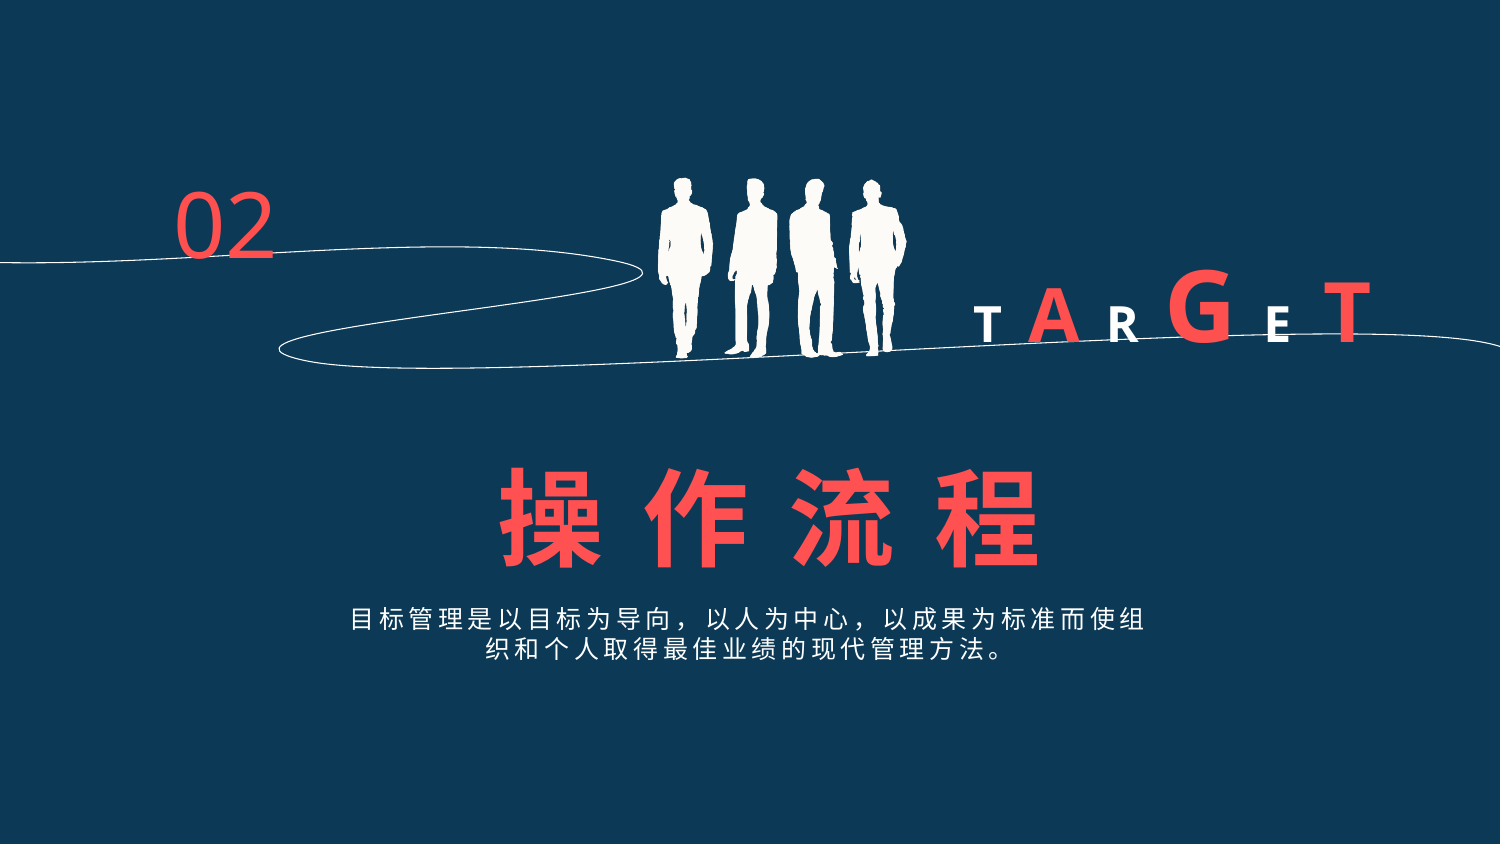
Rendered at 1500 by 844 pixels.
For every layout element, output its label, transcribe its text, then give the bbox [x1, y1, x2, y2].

text_box [278, 245, 724, 370]
text_box [1388, 333, 1500, 348]
text_box 操作流程 [485, 446, 1053, 586]
text_box 02 [158, 159, 294, 284]
text_box [913, 313, 958, 351]
text_box 目标管理是以目标为导向，以人为中心，以成果为标准而使组织和个人取得最佳业绩的现代管理方法。 [324, 596, 1175, 671]
text_box T A R G E T [958, 235, 1388, 371]
picture [634, 150, 913, 360]
text_box [0, 258, 158, 272]
